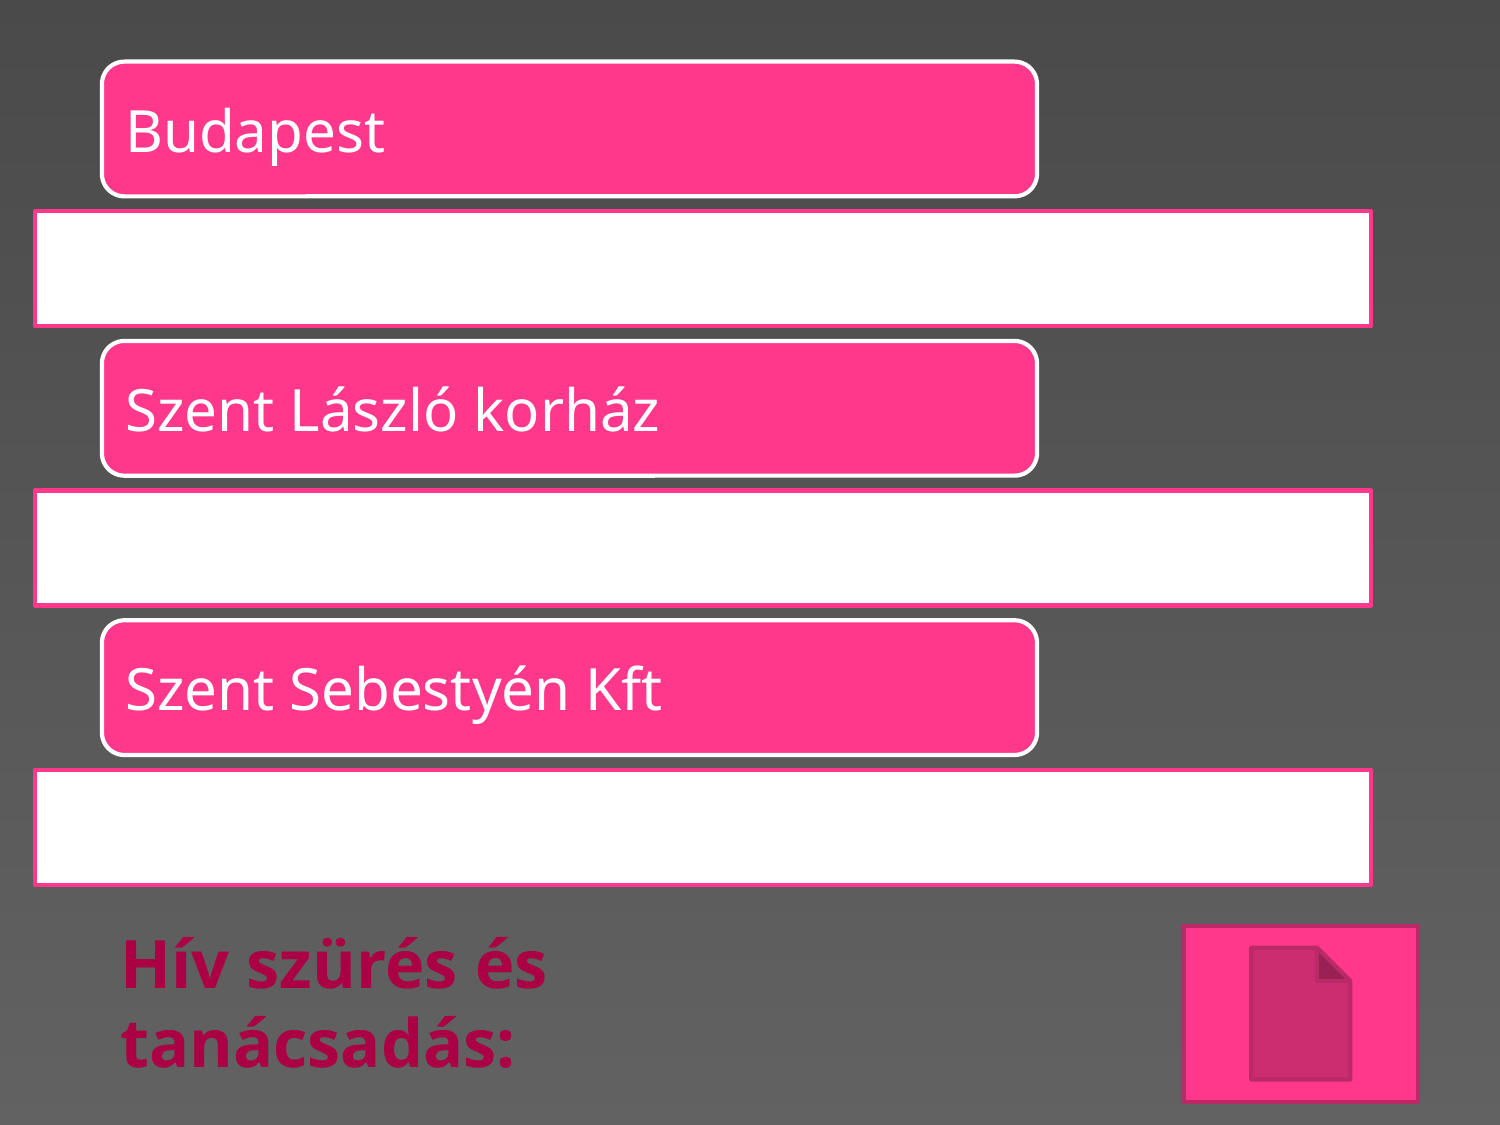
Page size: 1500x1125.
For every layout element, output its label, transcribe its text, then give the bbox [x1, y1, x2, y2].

text_box Hív szürés és tanácsadás: [105, 913, 610, 1089]
text_box [1181, 924, 1420, 1104]
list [34, 46, 1372, 886]
